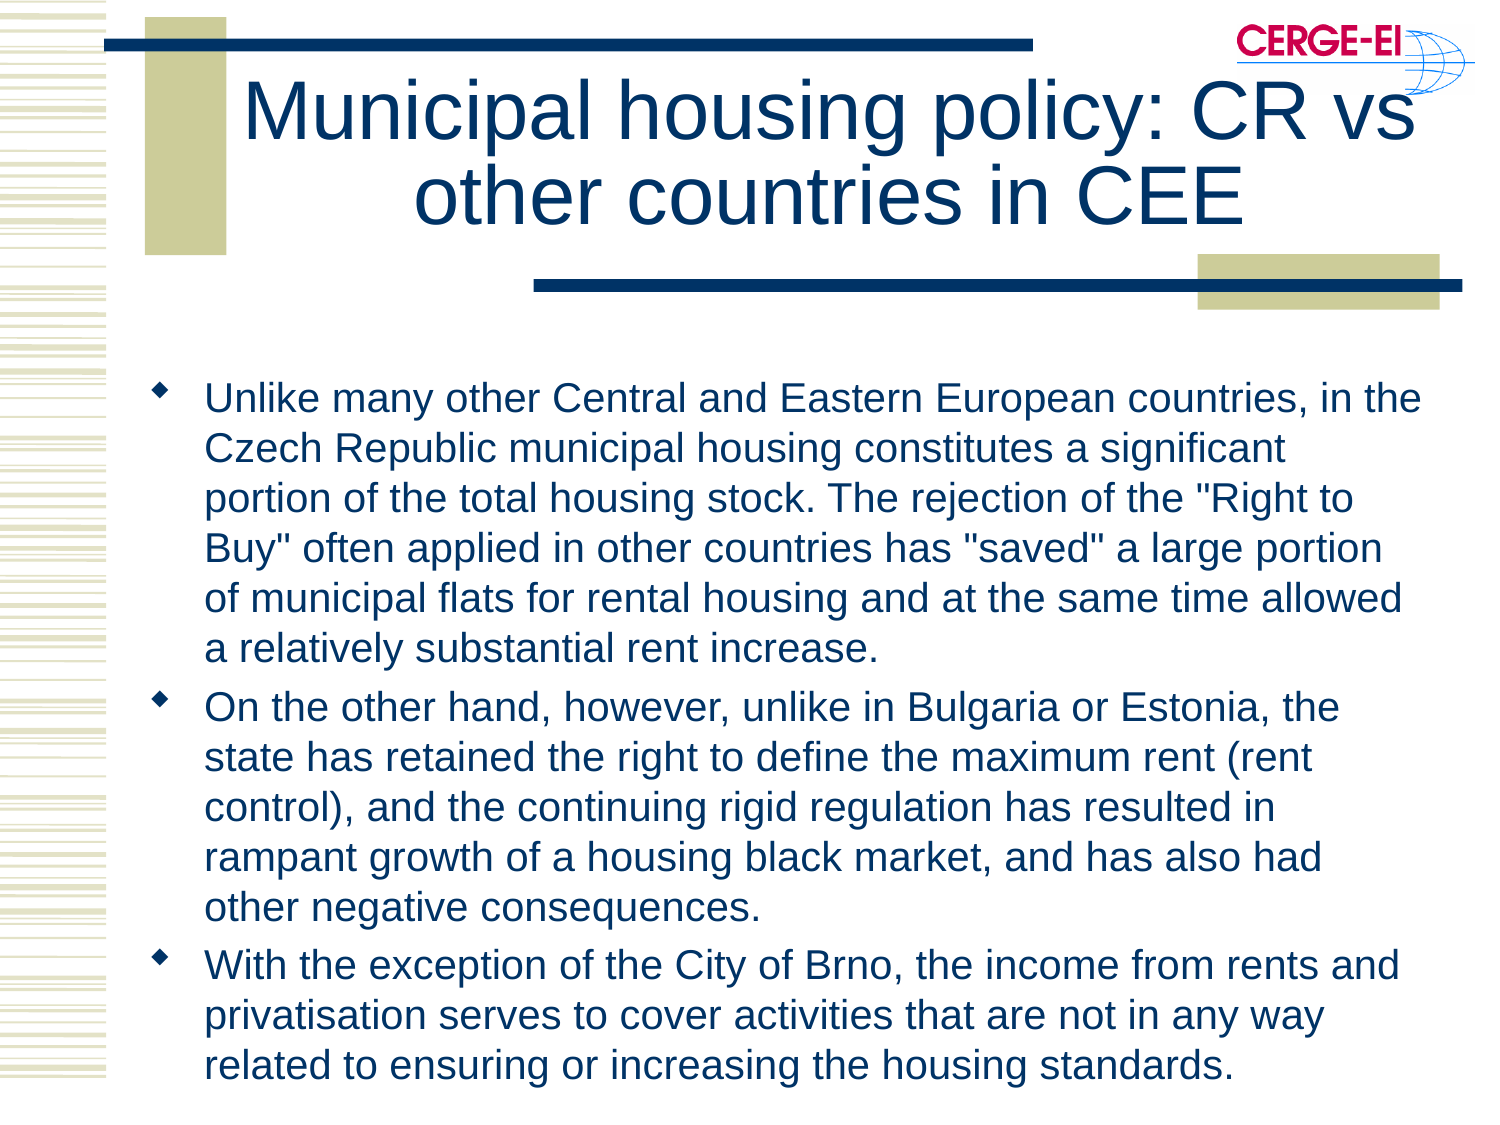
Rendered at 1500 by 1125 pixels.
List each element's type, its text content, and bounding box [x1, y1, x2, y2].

picture [1237, 24, 1475, 95]
list Unlike many other Central and Eastern European countries, in the Czech Republic municipal housing constitutes a significant portion of the total housing stock. The rejection of the "Right to Buy" often applied in other countries has "saved" a large portion of municipal flats for rental housing and at the same time allowed a relatively substantial rent increase. On the other hand, however, unlike in Bulgaria or Estonia, the state has retained the right to define the maximum rent (rent control), and the continuing rigid regulation has resulted in rampant growth of a housing black market, and has also had other negative consequences. With the exception of the City of Brno, the income from rents and privatisation serves to cover activities that are not in any way related to ensuring or increasing the housing standards. [132, 363, 1439, 1001]
title Municipal housing policy: CR vs other countries in CEE [224, 74, 1436, 238]
